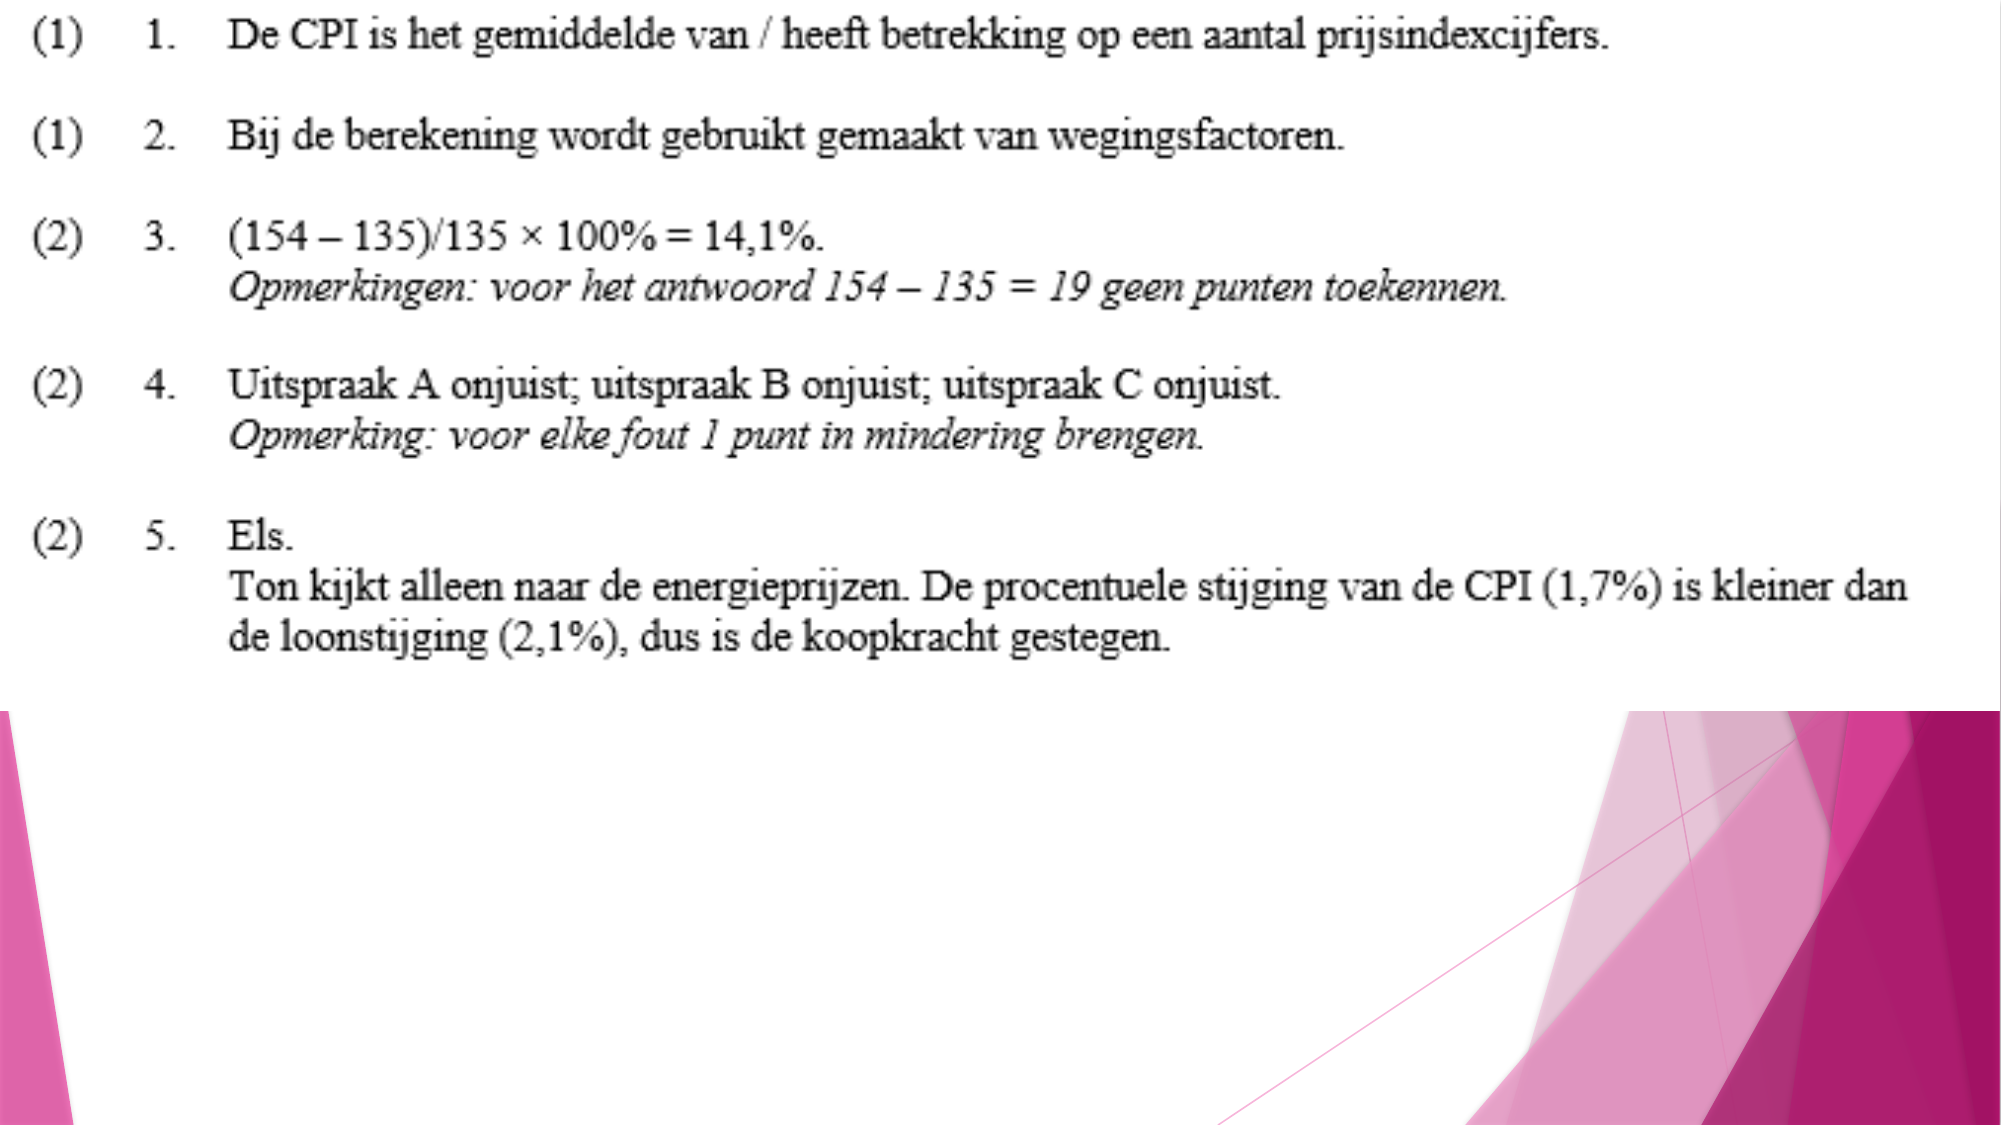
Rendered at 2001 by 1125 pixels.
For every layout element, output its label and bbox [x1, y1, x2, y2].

picture [0, 0, 2000, 712]
